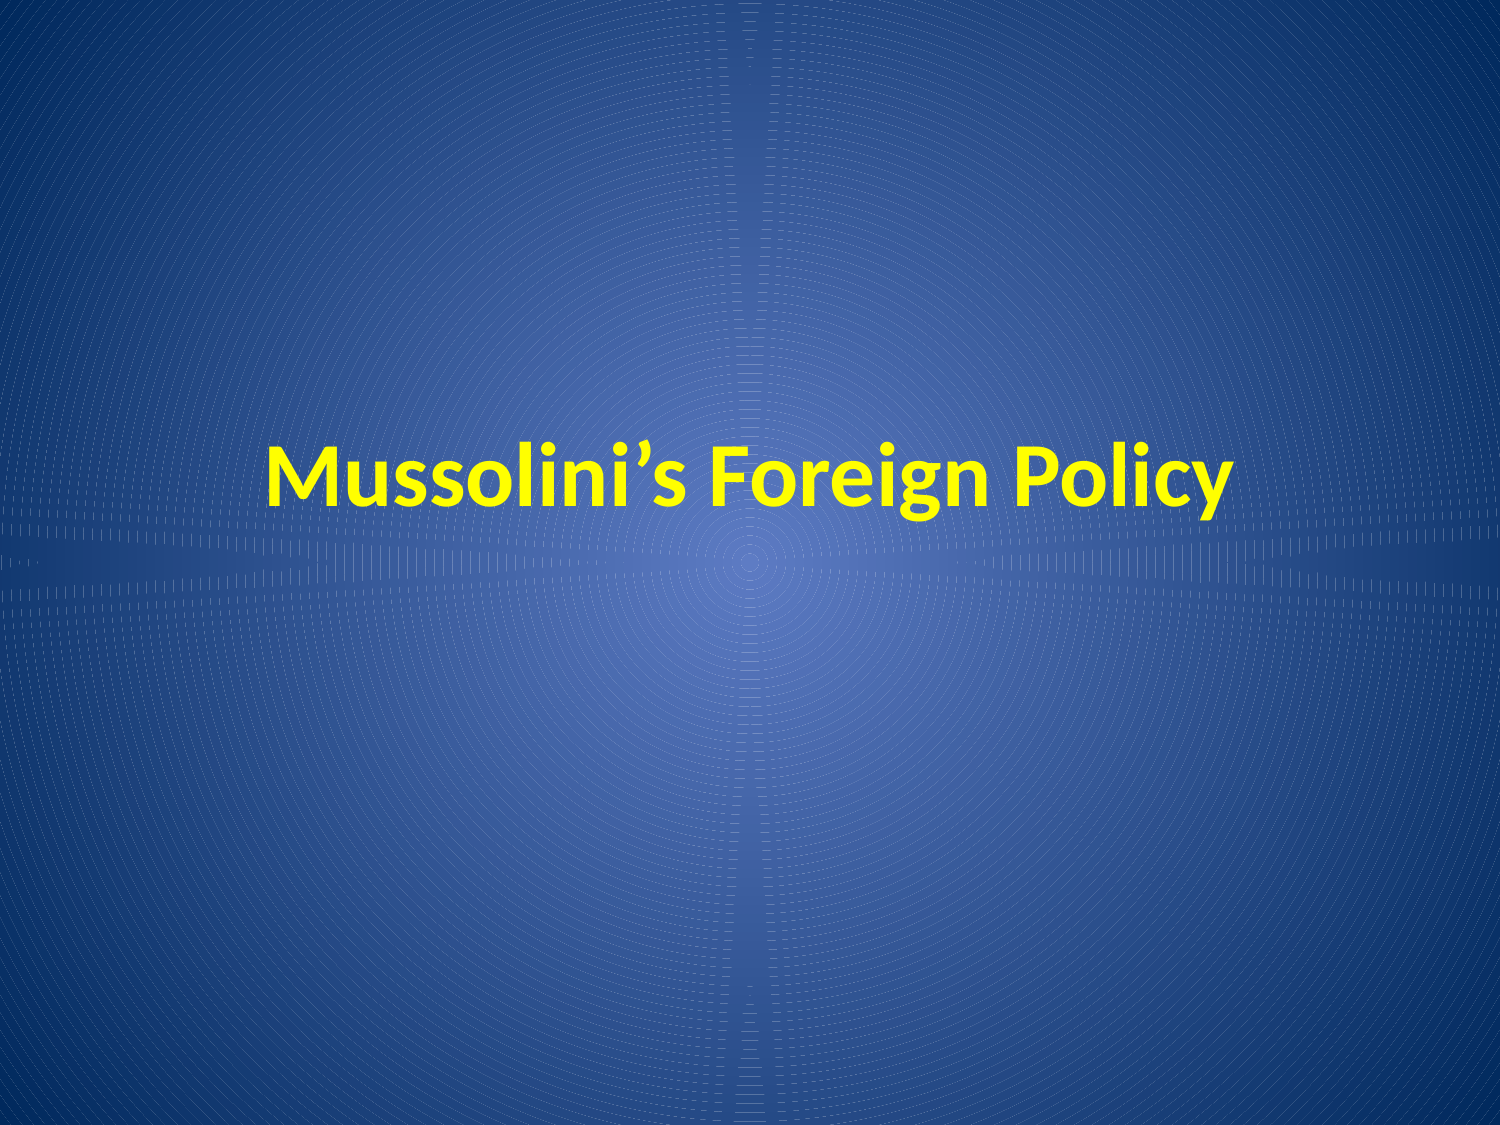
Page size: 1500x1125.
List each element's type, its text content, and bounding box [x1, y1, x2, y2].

title Mussolini’s Foreign Policy [112, 349, 1388, 591]
